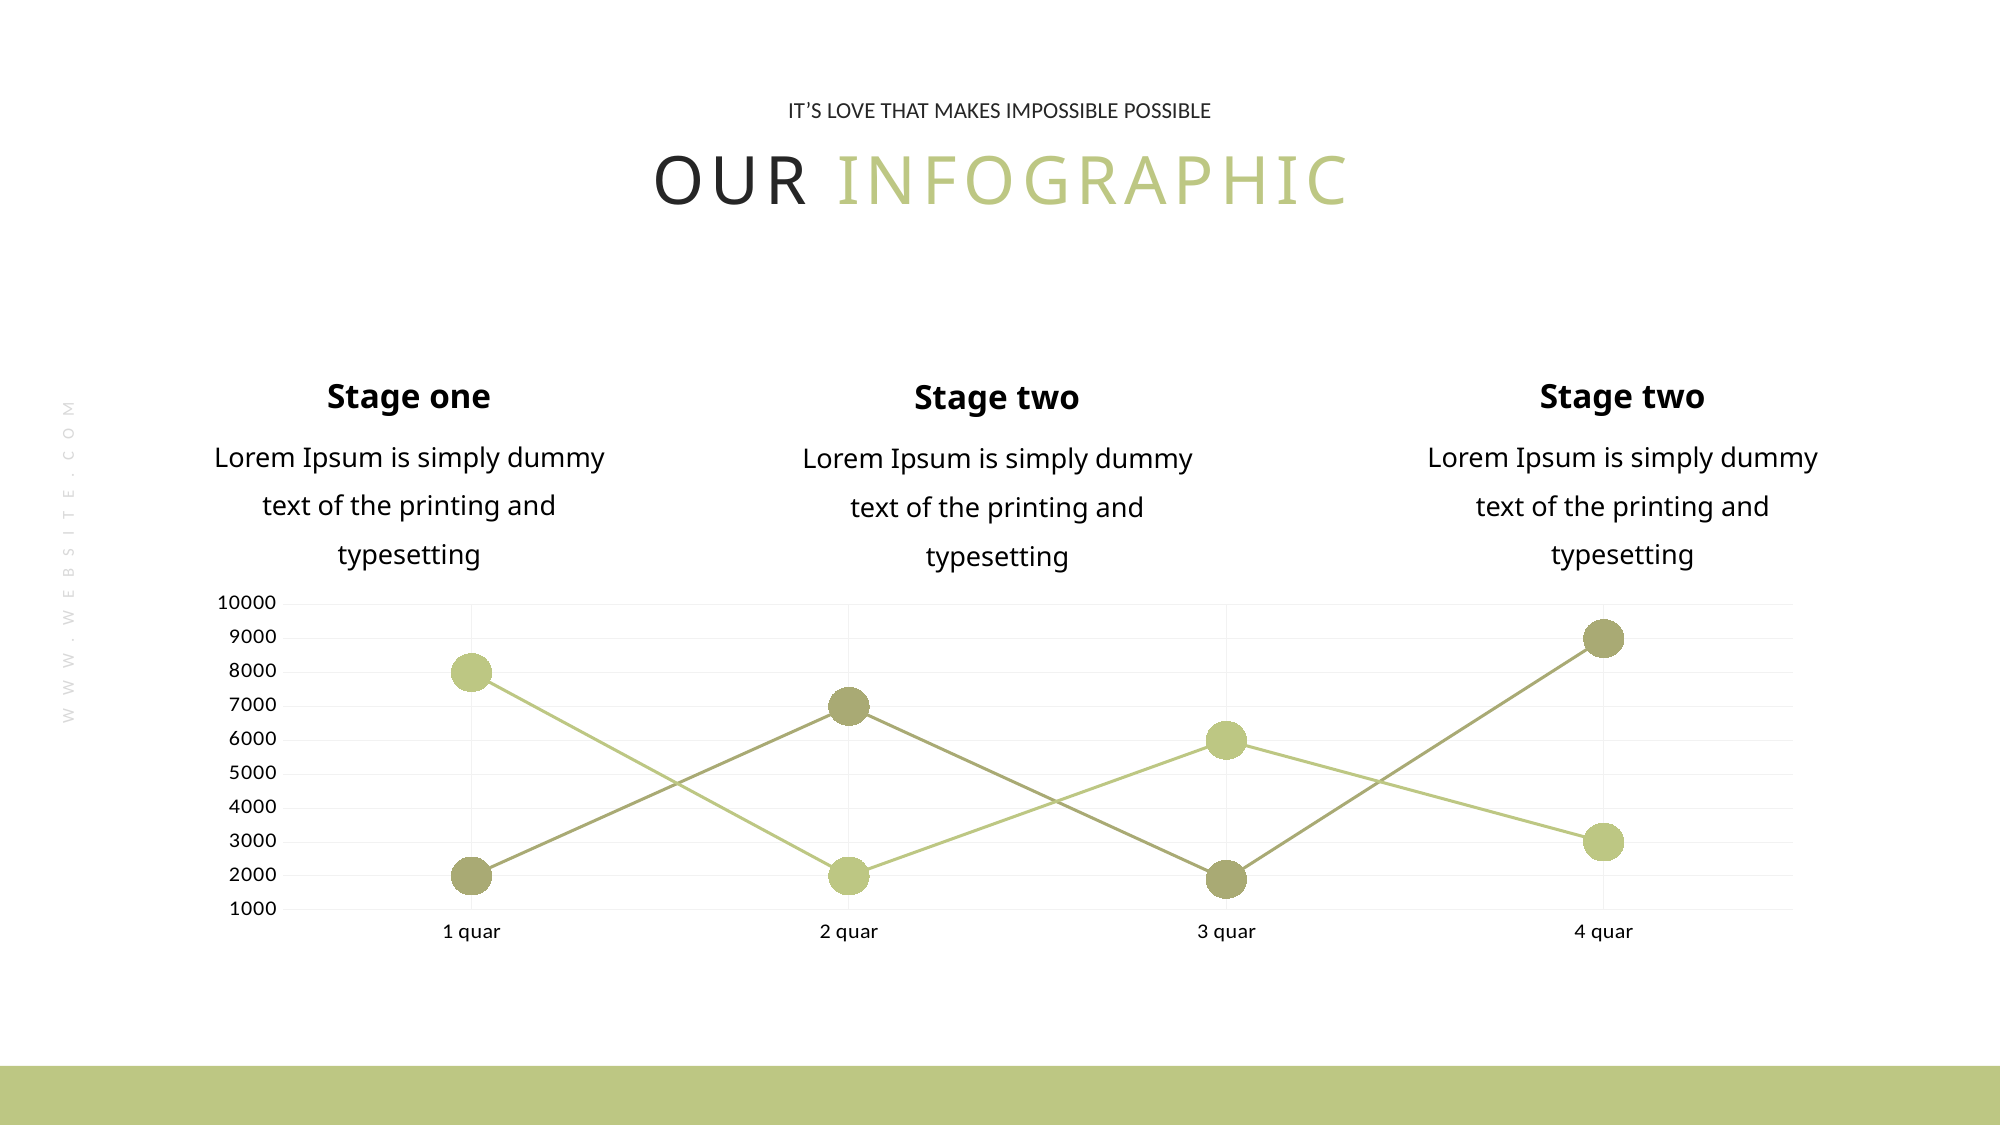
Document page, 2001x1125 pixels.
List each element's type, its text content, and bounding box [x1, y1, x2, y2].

text_box IT’S LOVE THAT MAKES IMPOSSIBLE POSSIBLE [773, 87, 1227, 131]
text_box Stage two Lorem Ipsum is simply dummy text of the printing and typesetting [1411, 347, 1834, 644]
text_box OUR INFOGRAPHIC [560, 130, 1440, 226]
chart [216, 594, 1826, 945]
text_box Stage one Lorem Ipsum is simply dummy text of the printing and typesetting [198, 347, 620, 644]
text_box [0, 1065, 2000, 1125]
text_box Stage two Lorem Ipsum is simply dummy text of the printing and typesetting [786, 349, 1209, 594]
text_box WWW.WEBSITE.COM [57, 375, 78, 751]
